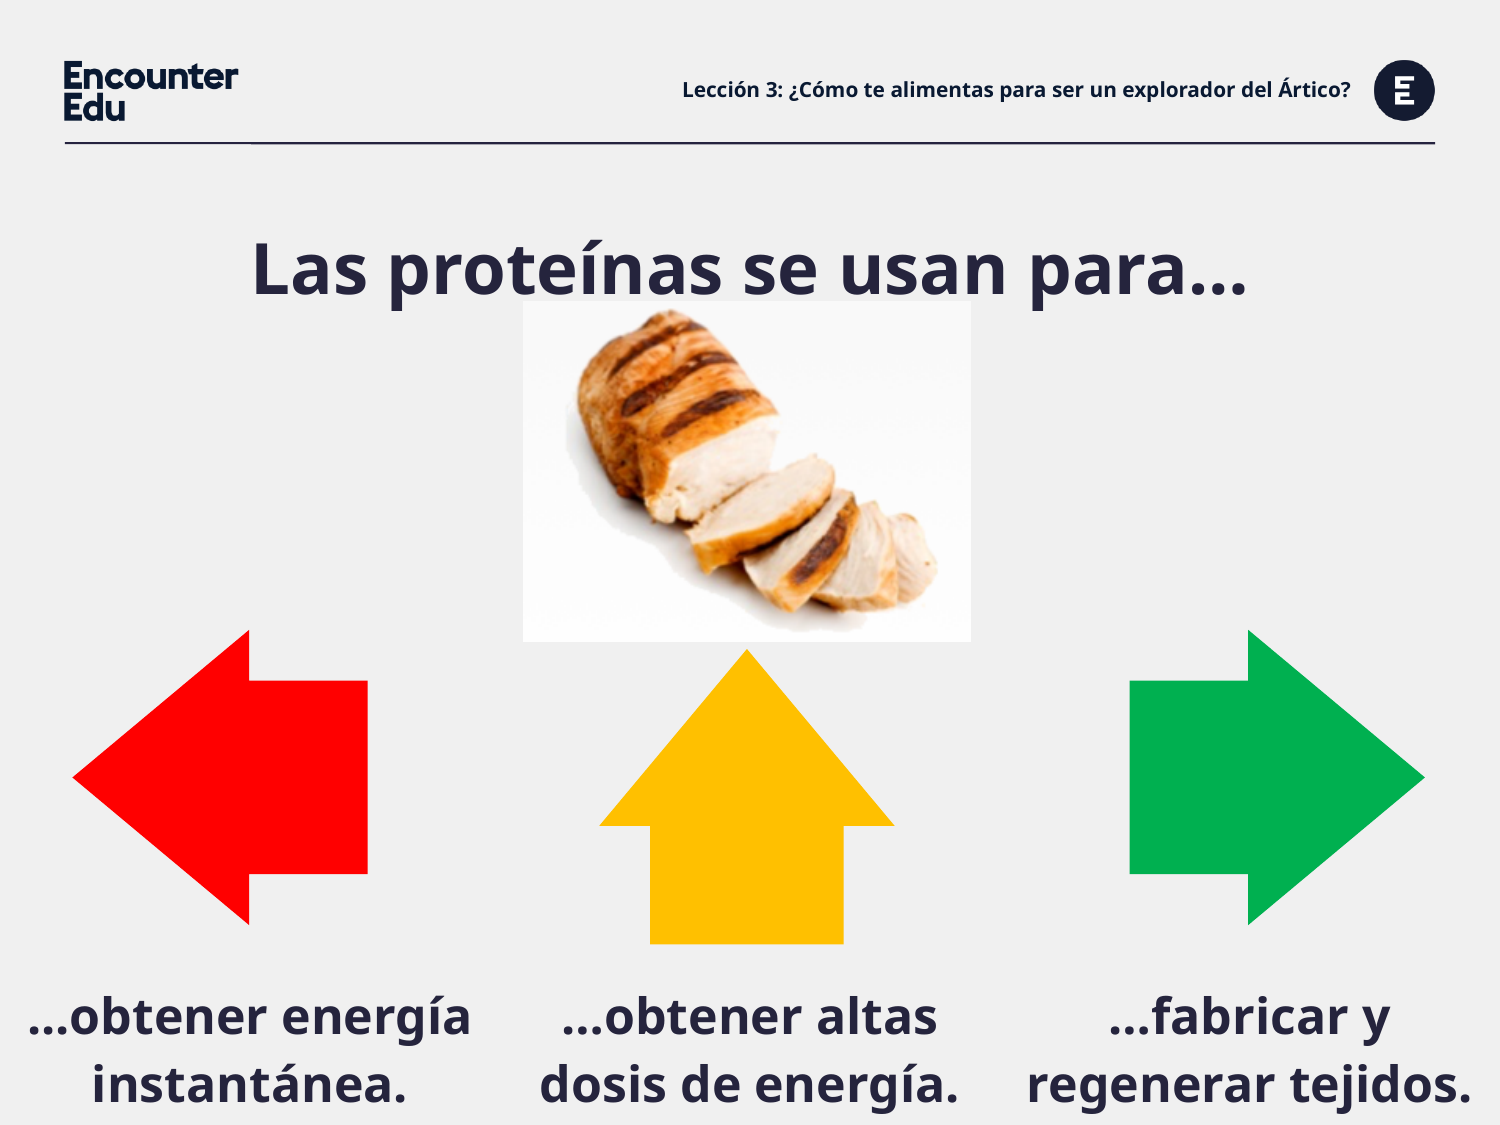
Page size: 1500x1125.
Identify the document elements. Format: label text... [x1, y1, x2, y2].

picture [60, 59, 243, 122]
text_box [70, 627, 370, 927]
text_box [1127, 627, 1428, 927]
picture [523, 301, 971, 642]
table_header …obtener altas dosis de energía. [500, 973, 1000, 1125]
text_box [597, 646, 897, 947]
picture [1372, 58, 1436, 122]
title Lección 3: ¿Cómo te alimentas para ser un explorador del Ártico? [647, 67, 1359, 114]
text_box Las proteínas se usan para… [73, 215, 1427, 316]
table_header ...obtener energía instantánea. [0, 973, 500, 1125]
table_header …fabricar y regenerar tejidos. [1000, 973, 1500, 1125]
